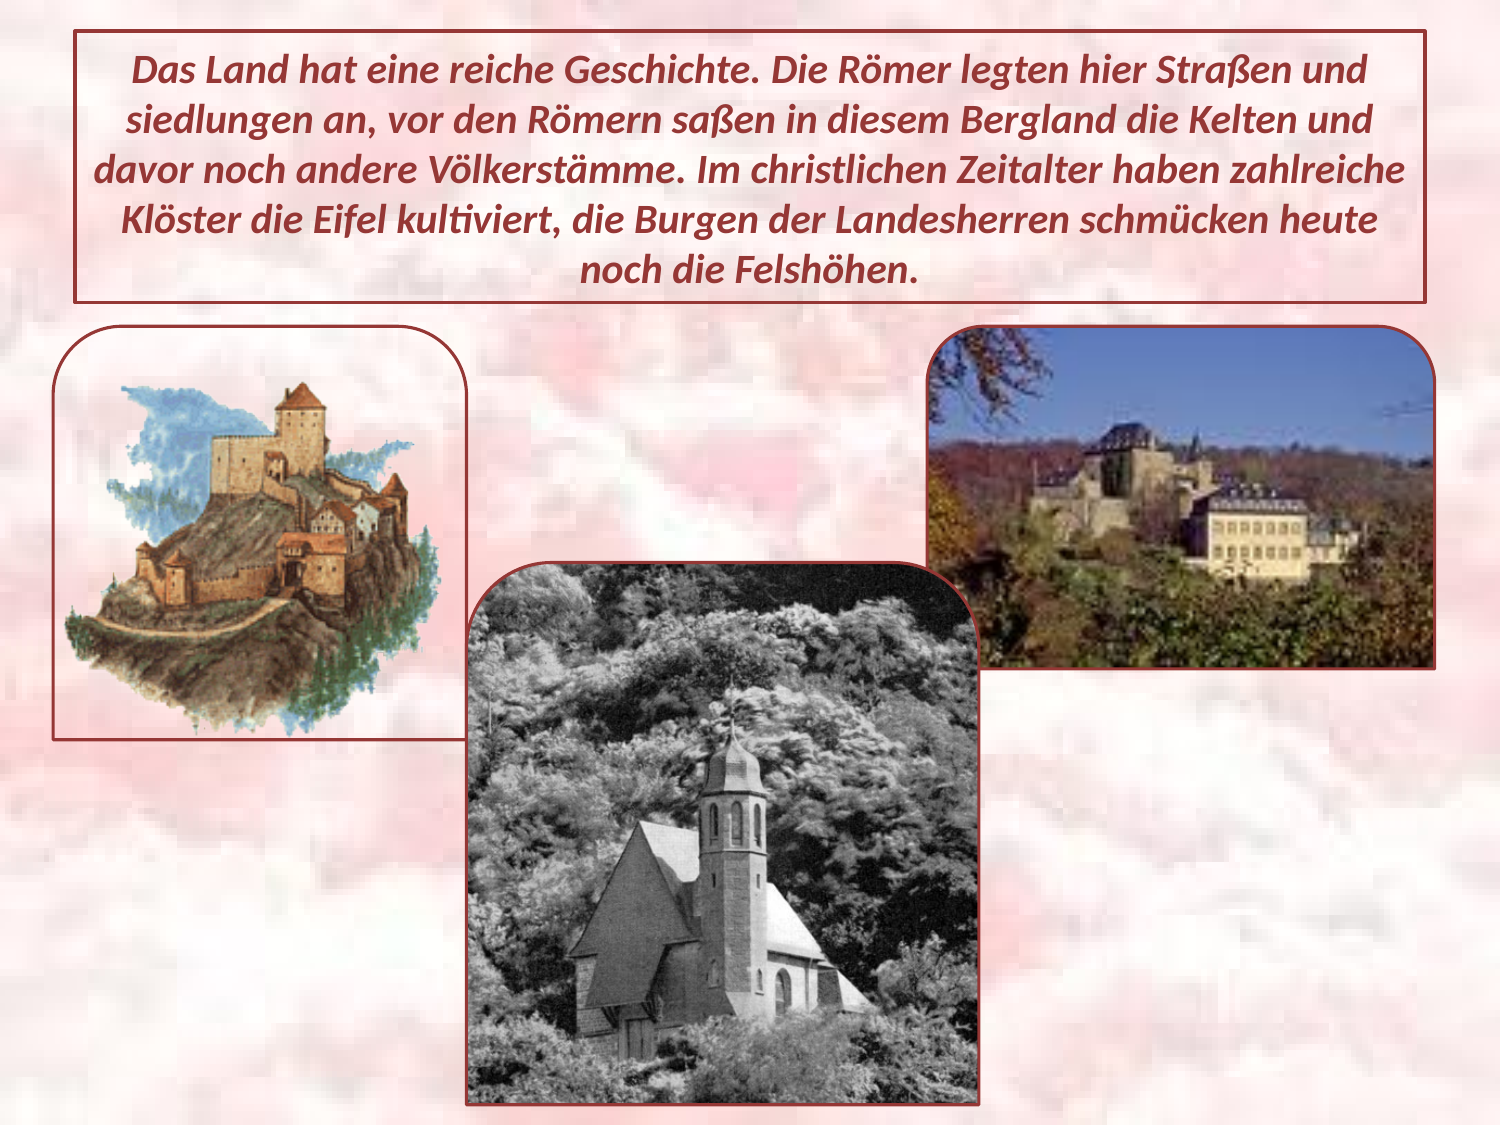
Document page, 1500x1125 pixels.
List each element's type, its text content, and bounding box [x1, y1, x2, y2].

picture [0, 0, 1500, 1125]
title Das Land hat eine reiche Geschichte. Die Römer legten hier Straßen und siedlungen an, vor den Römern saßen in diesem Bergland die Kelten und davor noch andere Völkerstämme. Im christlichen Zeitalter haben zahlreiche Klöster die Eifel kultiviert, die Burgen der Landesherren schmücken heute noch die Felshöhen. [75, 30, 1425, 303]
